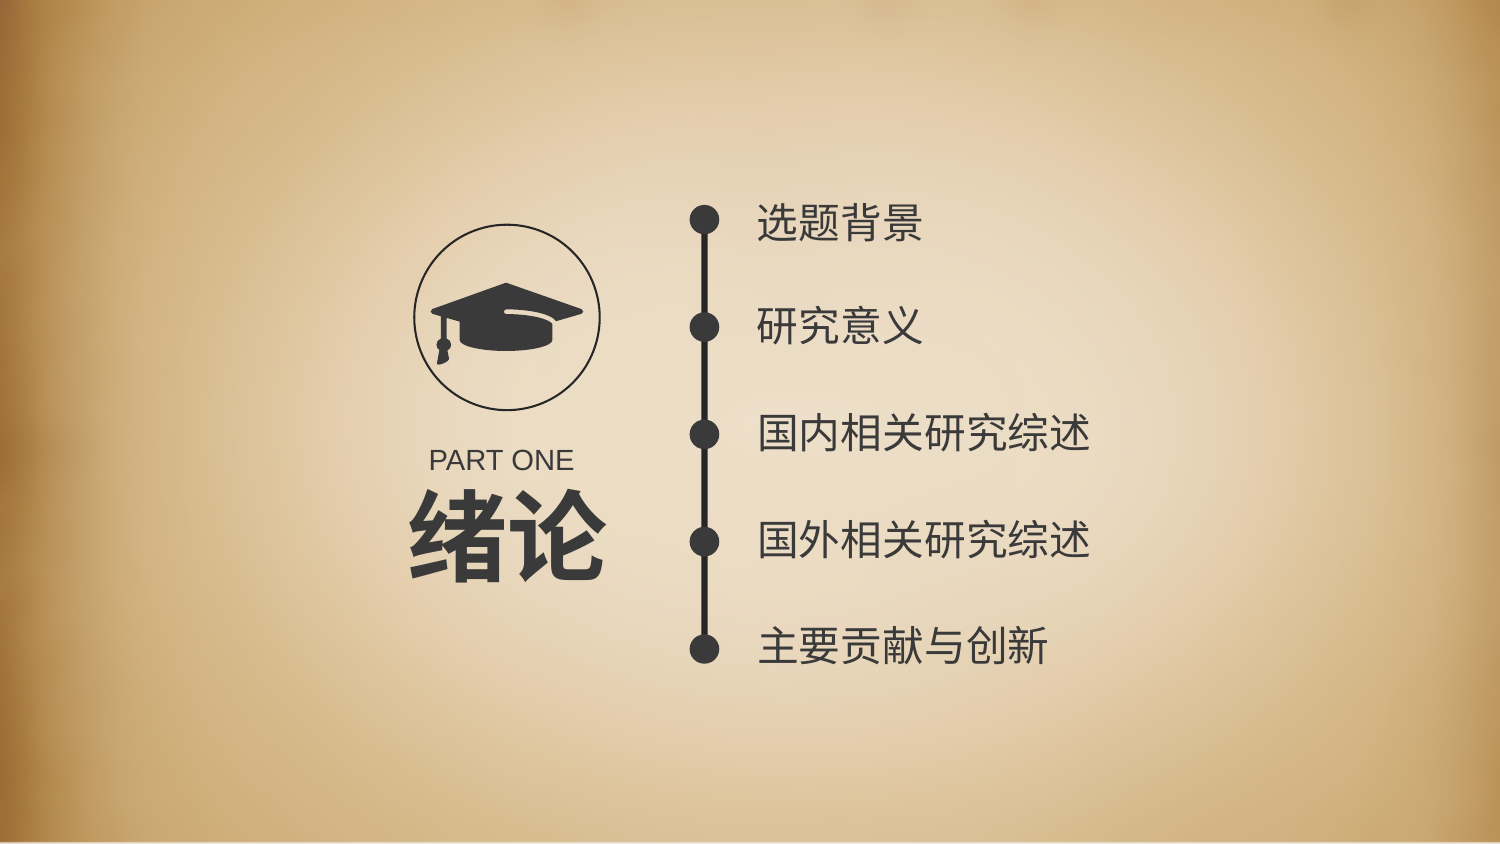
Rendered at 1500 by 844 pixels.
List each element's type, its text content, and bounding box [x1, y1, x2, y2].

picture [0, 0, 1500, 844]
text_box 选题背景 [742, 189, 939, 255]
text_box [414, 224, 600, 411]
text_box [387, 434, 628, 604]
text_box 研究意义 [742, 291, 939, 357]
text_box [689, 204, 720, 664]
text_box 主要贡献与创新 [742, 611, 1065, 677]
text_box 国内相关研究综述 [742, 399, 1107, 465]
text_box 国外相关研究综述 [742, 506, 1107, 572]
